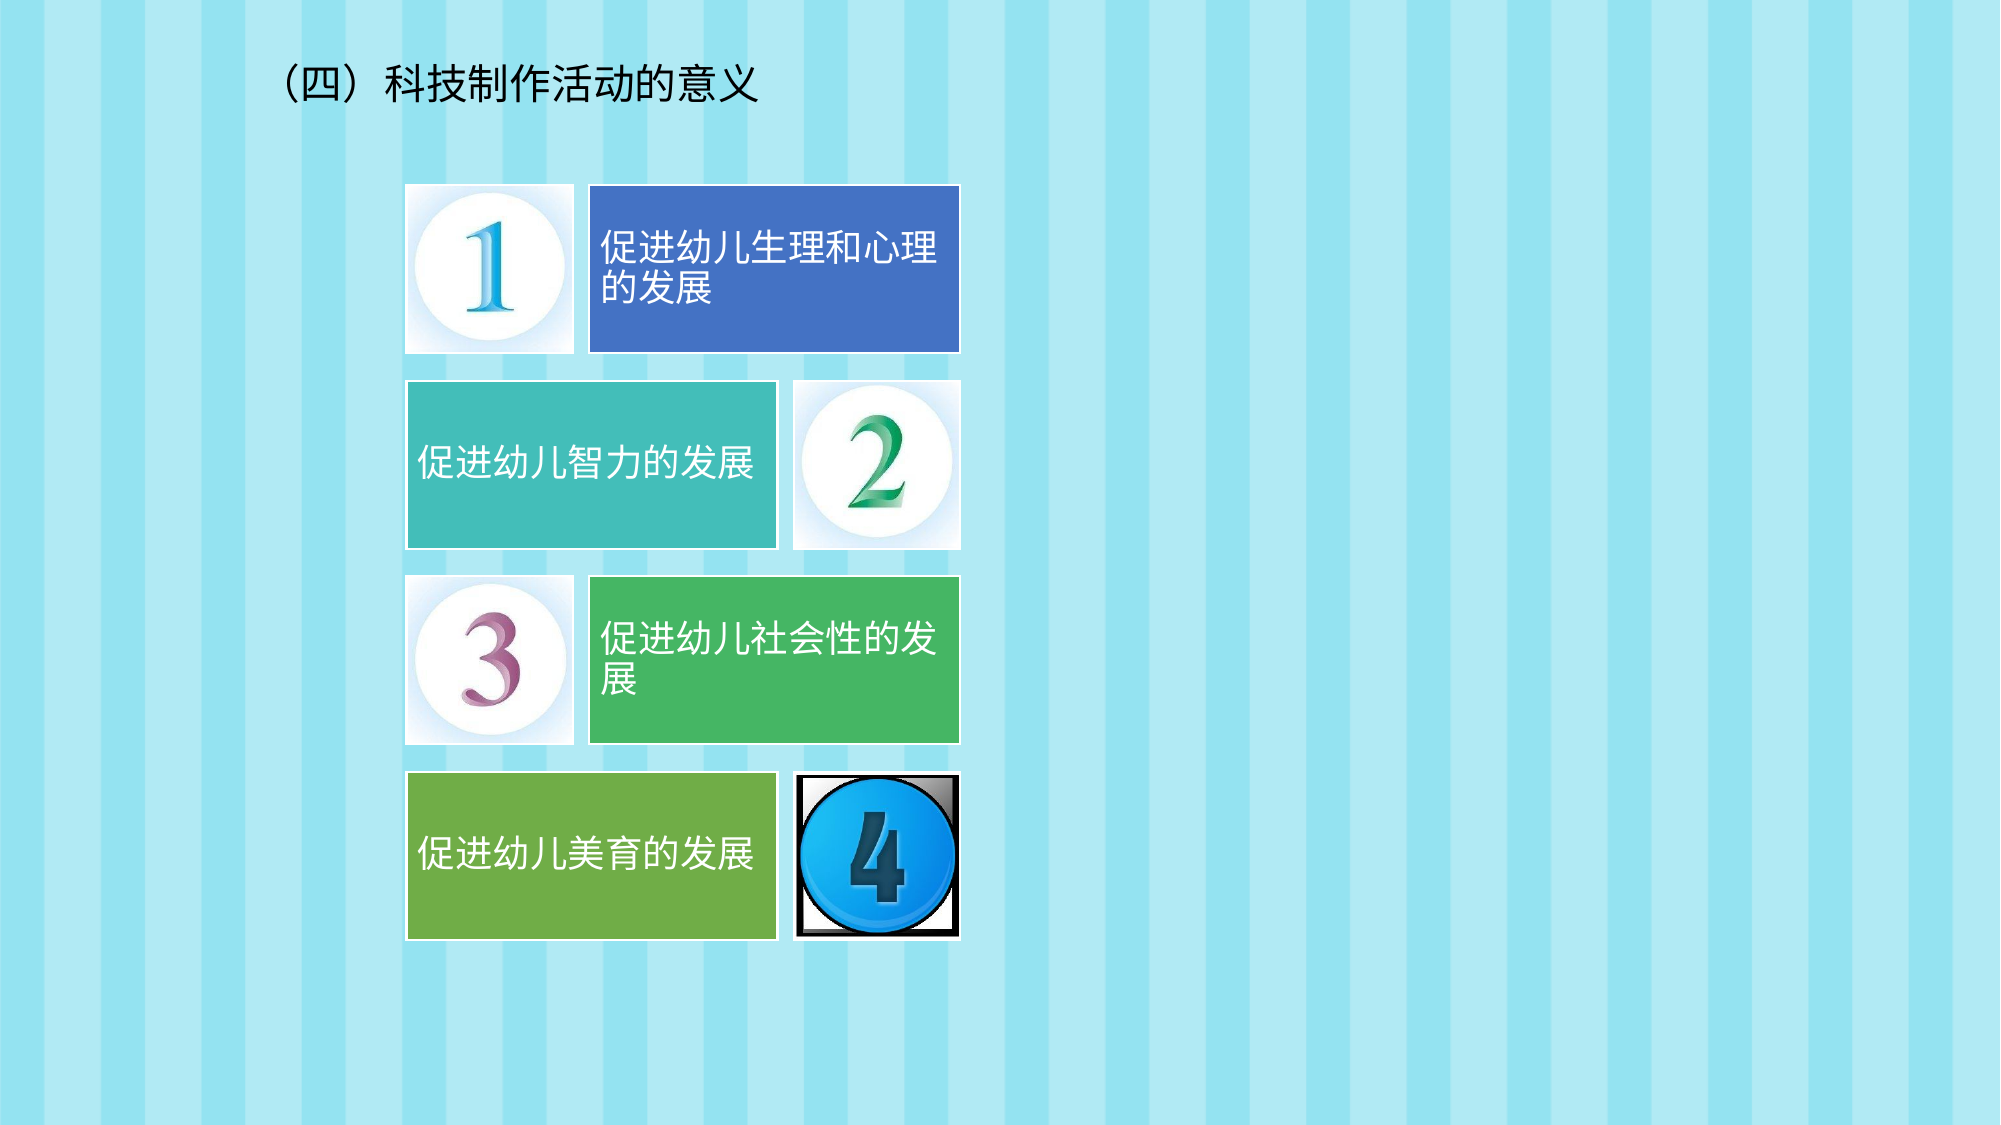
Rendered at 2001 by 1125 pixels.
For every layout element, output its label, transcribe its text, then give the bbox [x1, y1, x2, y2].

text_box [263, 184, 1103, 940]
text_box （四）科技制作活动的意义 [244, 50, 1245, 115]
picture [0, 0, 2000, 1125]
